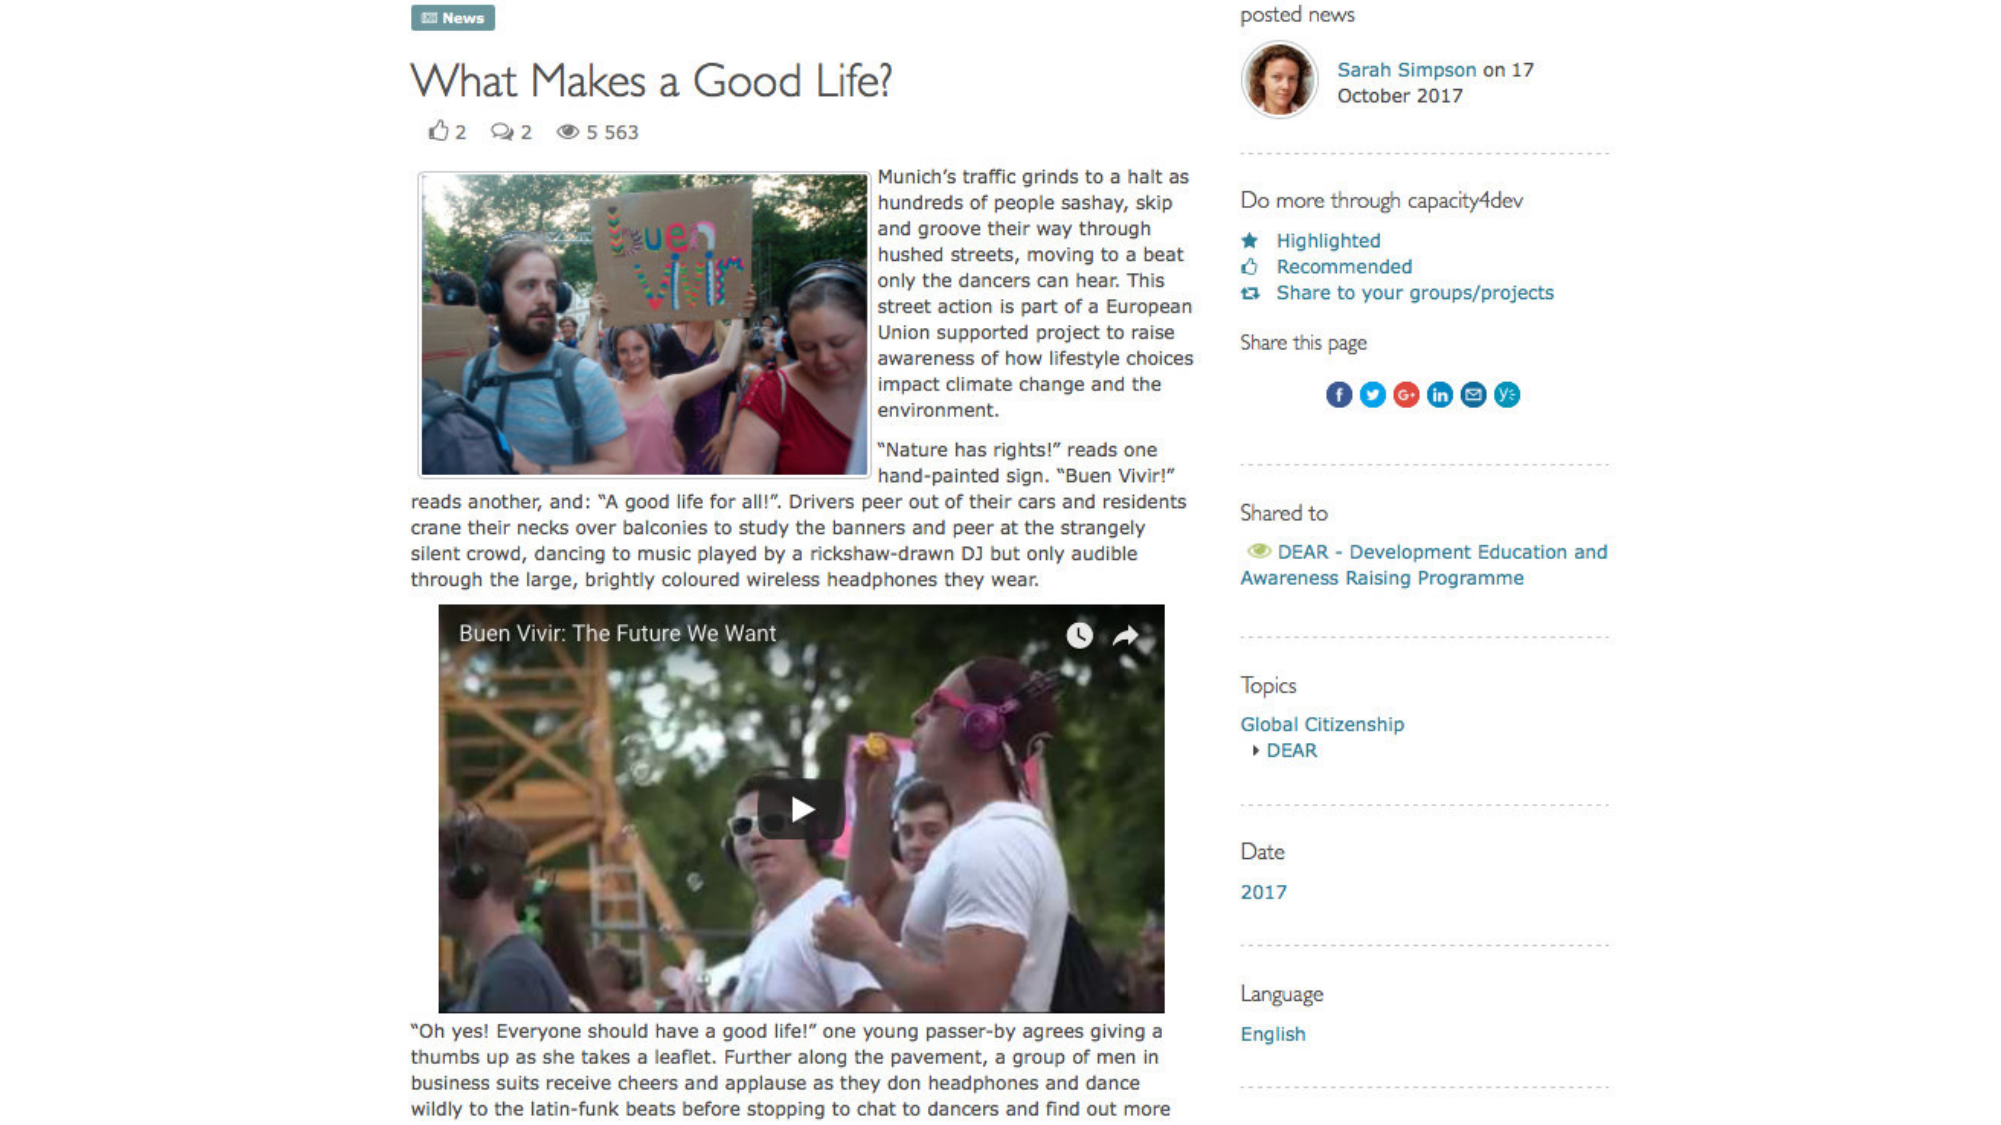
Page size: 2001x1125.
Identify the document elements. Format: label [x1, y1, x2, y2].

picture [262, 0, 1734, 1125]
